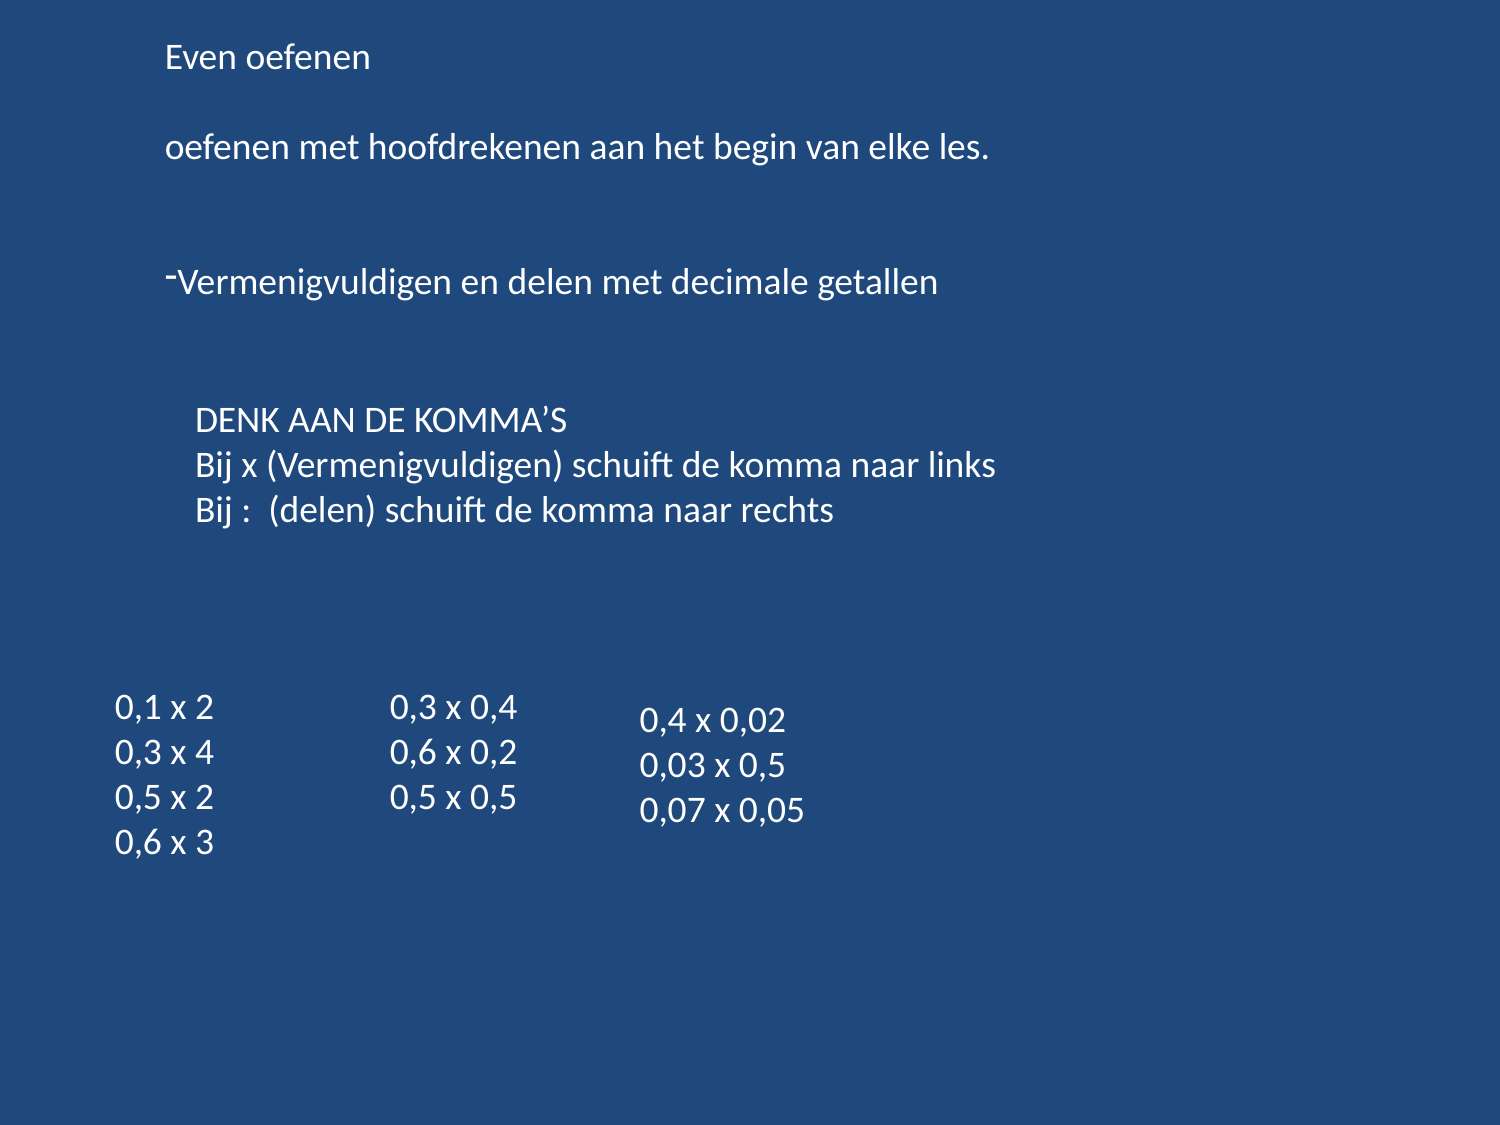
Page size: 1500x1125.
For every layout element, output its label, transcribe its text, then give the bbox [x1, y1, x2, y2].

text_box 0,1 x 2 0,3 x 4 0,5 x 2 0,6 x 3 [99, 674, 275, 870]
text_box 0,3 x 0,4 0,6 x 0,2 0,5 x 0,5 [374, 674, 588, 825]
text_box DENK AAN DE KOMMA’S Bij x (Vermenigvuldigen) schuift de komma naar links Bij : (delen) schuift de komma naar rechts [180, 387, 1021, 538]
text_box Even oefenen oefenen met hoofdrekenen aan het begin van elke les. Vermenigvuldigen en delen met decimale getallen [150, 24, 1388, 355]
text_box 0,4 x 0,02 0,03 x 0,5 0,07 x 0,05 [624, 687, 850, 838]
